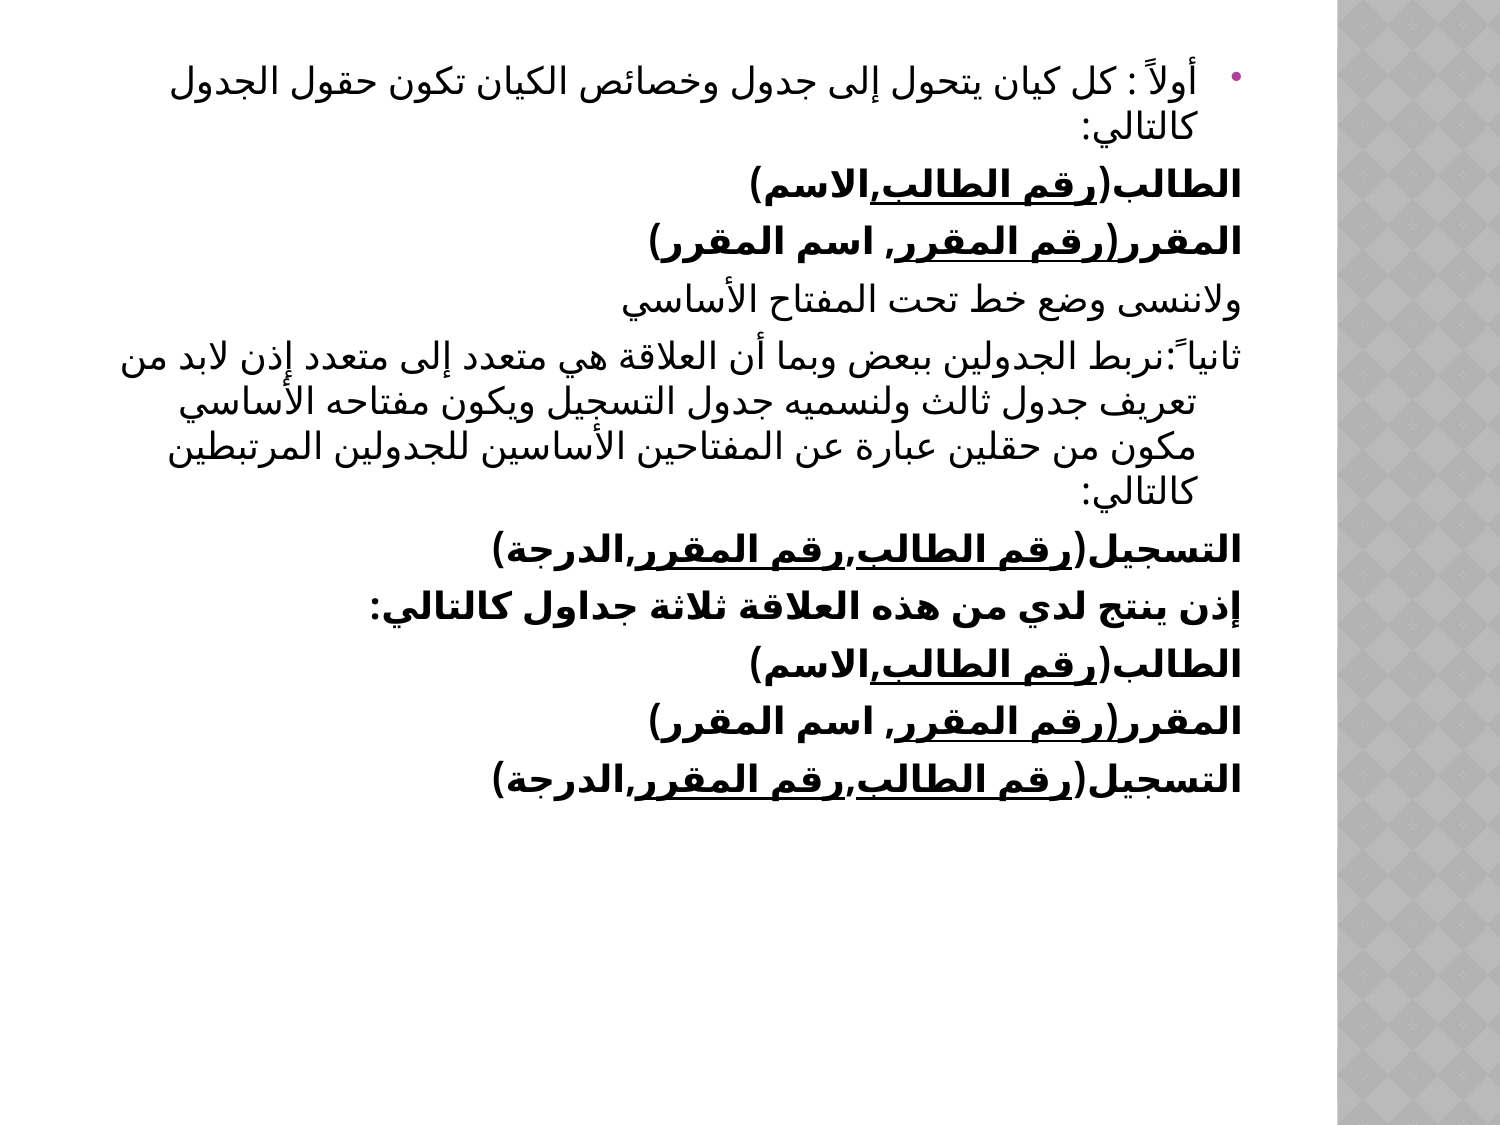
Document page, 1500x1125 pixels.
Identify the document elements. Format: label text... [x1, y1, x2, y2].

list أولاً : كل كيان يتحول إلى جدول وخصائص الكيان تكون حقول الجدول كالتالي: الطالب(رقم الطالب,الاسم) المقرر(رقم المقرر, اسم المقرر) ولاننسى وضع خط تحت المفتاح الأساسي ثانيا ً:نربط الجدولين ببعض وبما أن العلاقة هي متعدد إلى متعدد إذن لابد من تعريف جدول ثالث ولنسميه جدول التسجيل ويكون مفتاحه الأساسي مكون من حقلين عبارة عن المفتاحين الأساسين للجدولين المرتبطين كالتالي: التسجيل(رقم الطالب,رقم المقرر,الدرجة) إذن ينتج لدي من هذه العلاقة ثلاثة جداول كالتالي: الطالب(رقم الطالب,الاسم) المقرر(رقم المقرر, اسم المقرر) التسجيل(رقم الطالب,رقم المقرر,الدرجة) [70, 49, 1258, 865]
